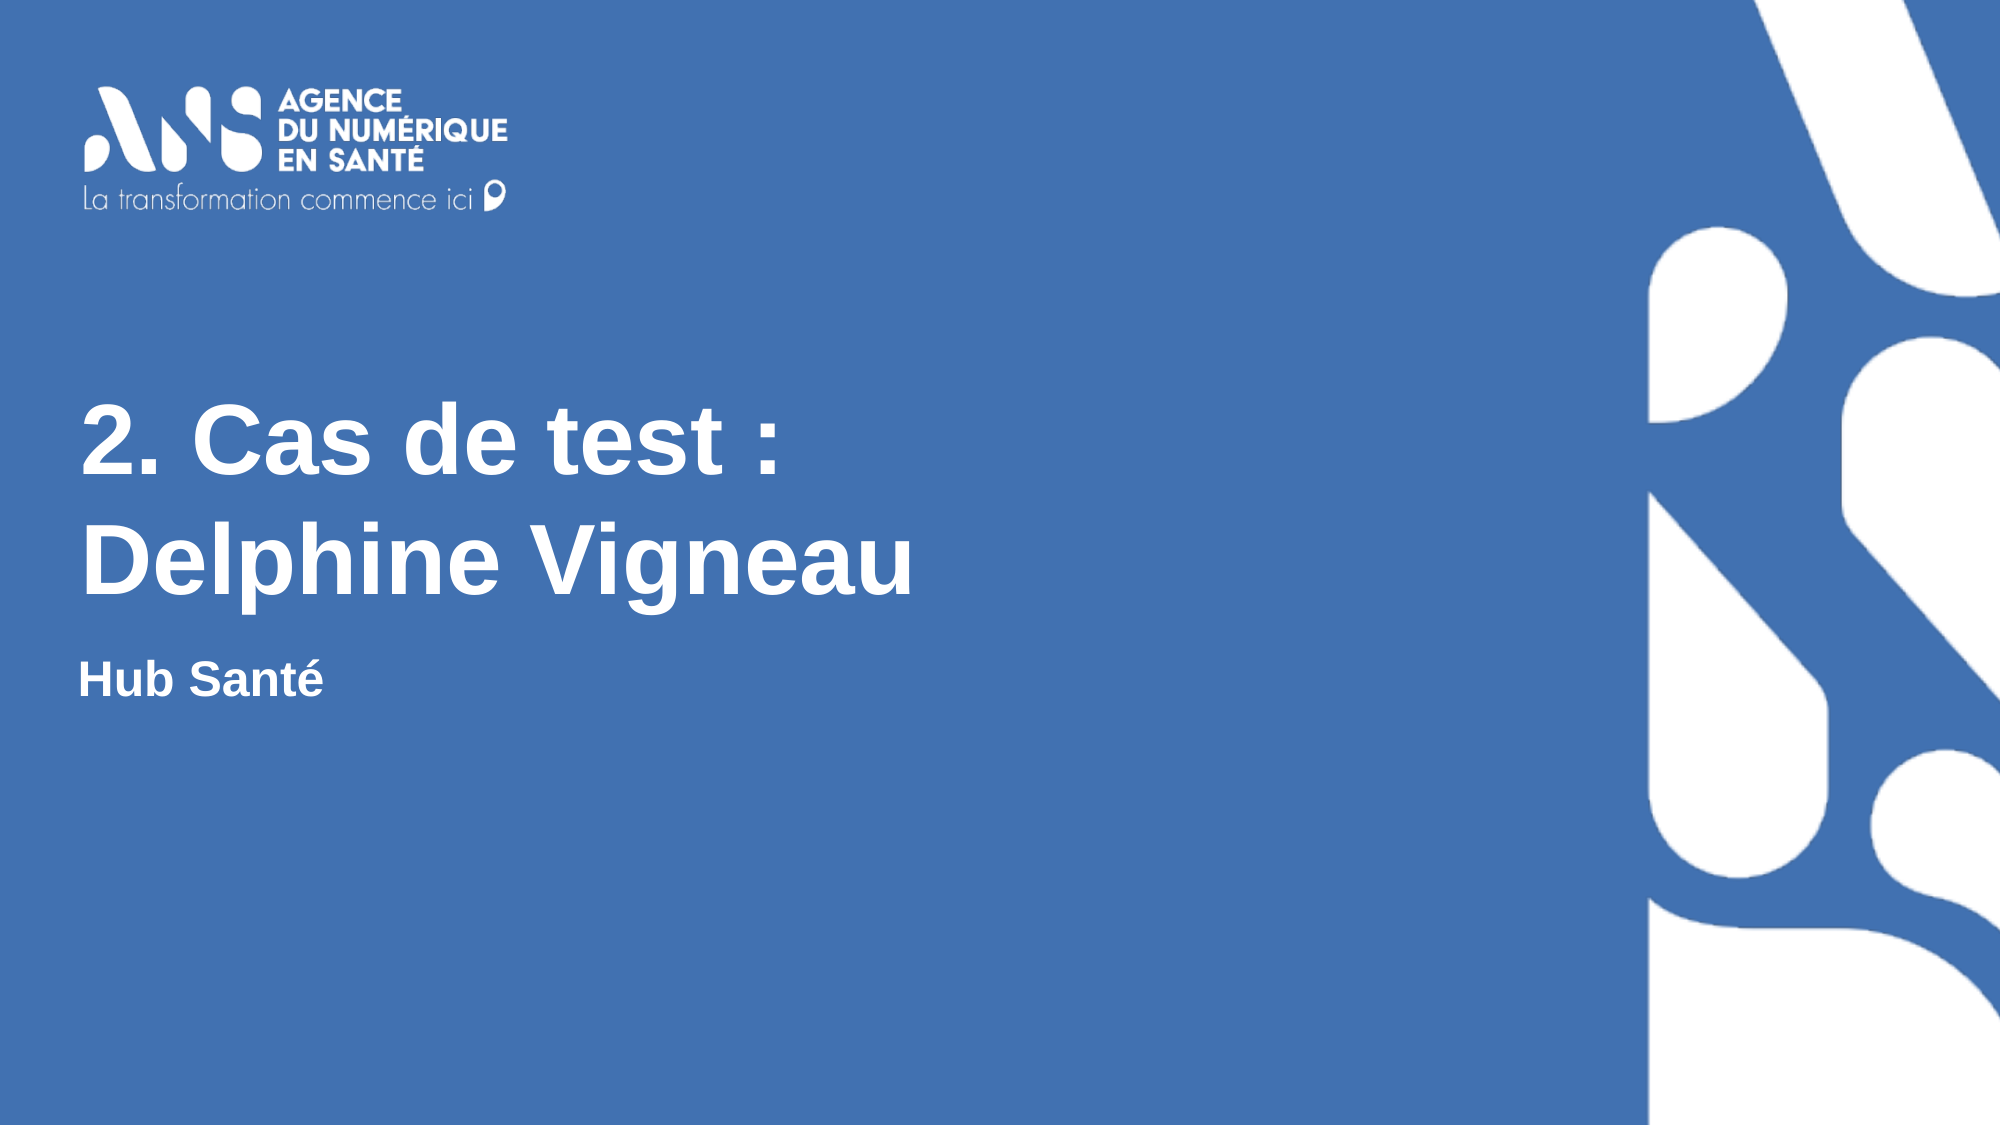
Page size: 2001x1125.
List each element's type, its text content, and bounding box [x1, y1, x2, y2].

list Hub Santé [77, 655, 783, 707]
title 2. Cas de test : Delphine Vigneau [80, 374, 1120, 615]
